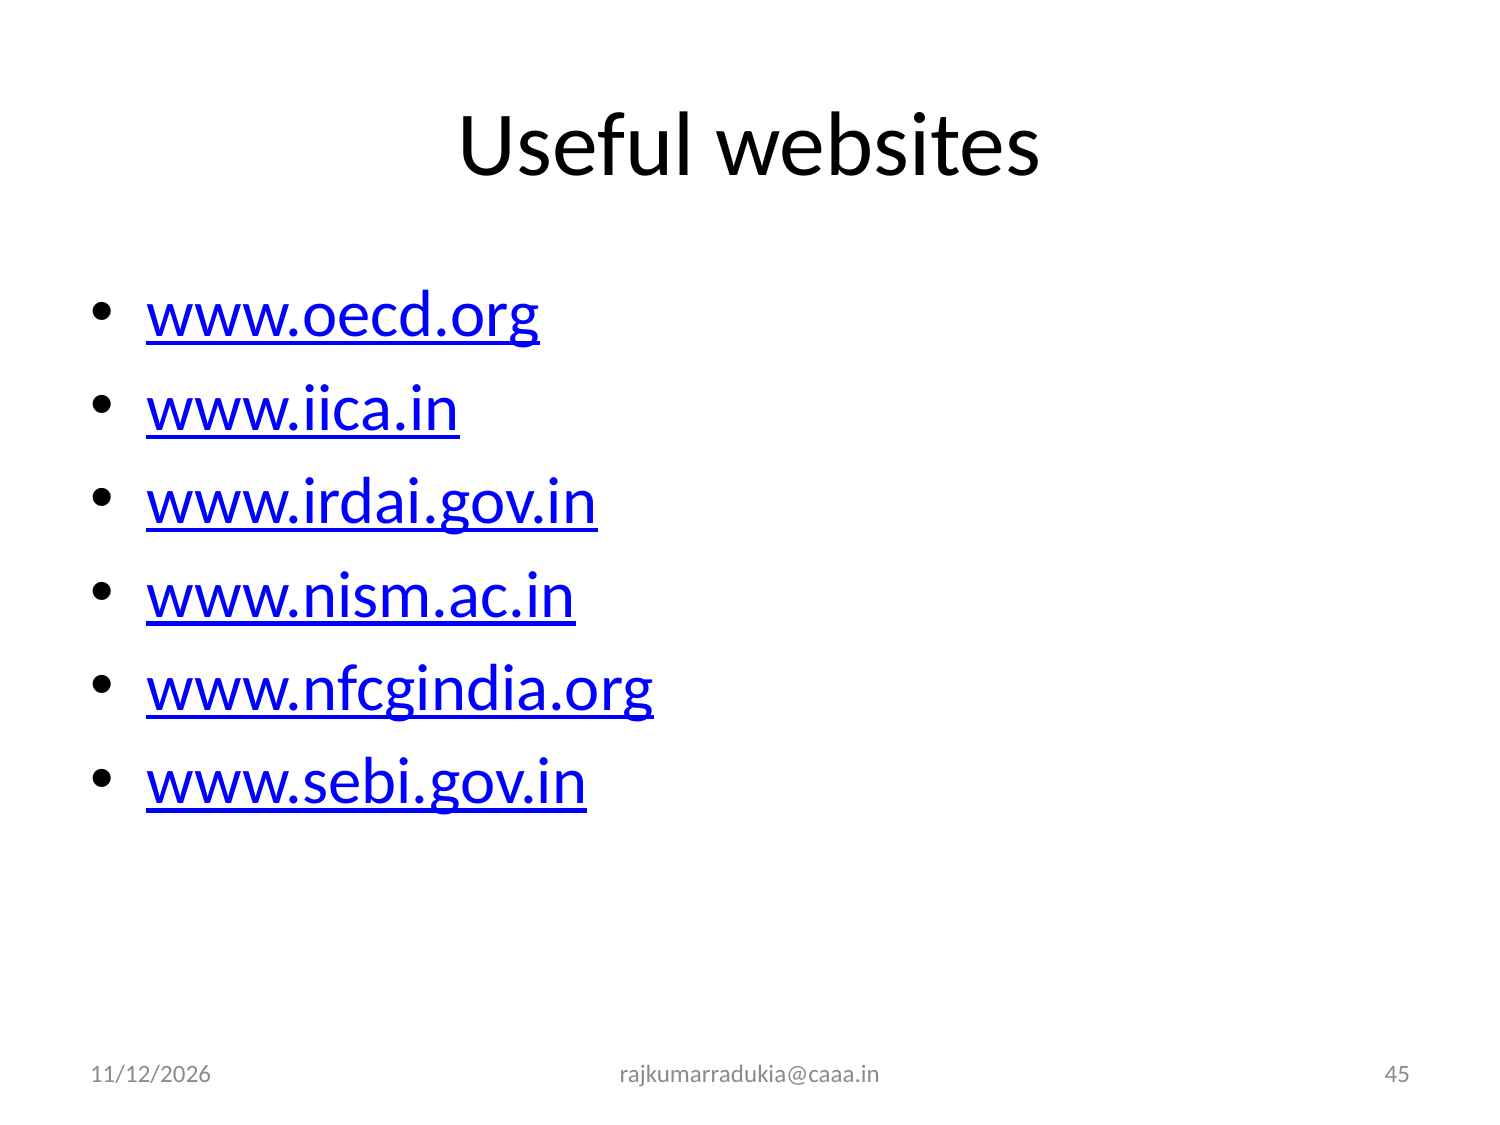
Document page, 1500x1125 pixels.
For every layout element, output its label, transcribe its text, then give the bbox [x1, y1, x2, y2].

list www.oecd.org www.iica.in www.irdai.gov.in www.nism.ac.in www.nfcgindia.org www.sebi.gov.in [75, 262, 1425, 1005]
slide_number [75, 1042, 425, 1103]
title Useful websites [75, 45, 1425, 233]
footer rajkumarradukia@caaa.in [512, 1042, 988, 1103]
slide_number 45 [1074, 1042, 1425, 1103]
